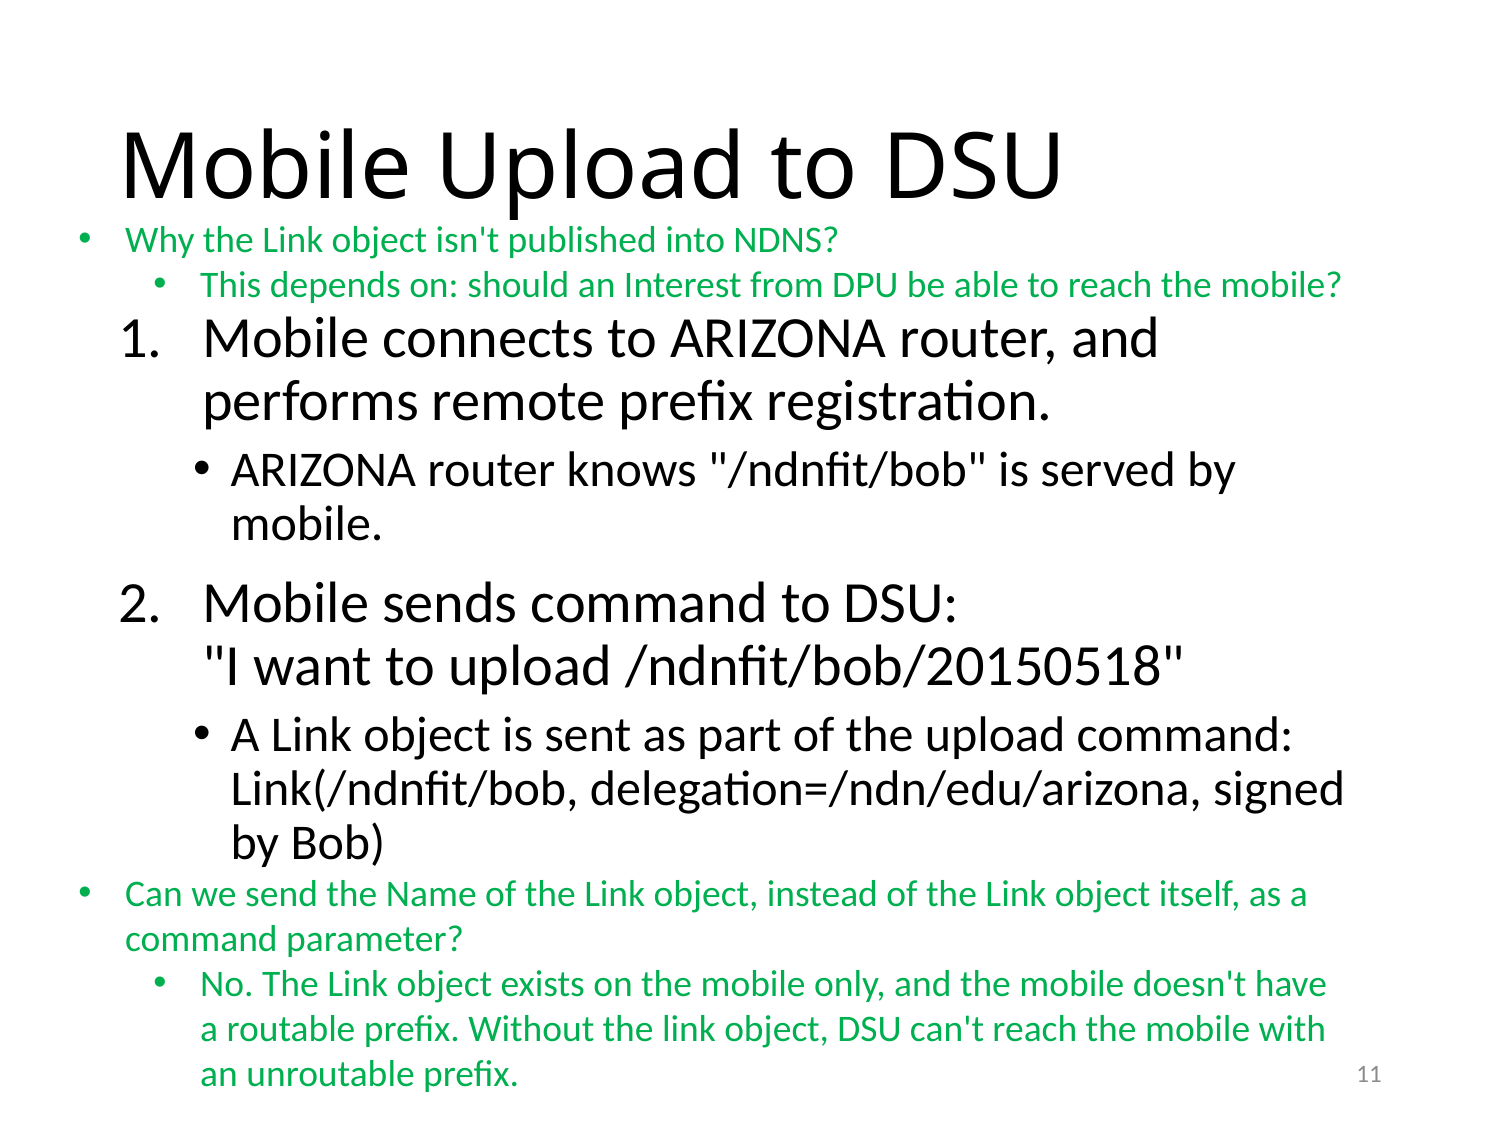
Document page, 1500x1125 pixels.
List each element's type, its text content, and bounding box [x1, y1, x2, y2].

title Mobile Upload to DSU [103, 59, 1397, 278]
list Mobile connects to ARIZONA router, and performs remote prefix registration. ARIZONA router knows "/ndnfit/bob" is served by mobile. Mobile sends command to DSU: "I want to upload /ndnfit/bob/20150518" A Link object is sent as part of the upload command: Link(/ndnfit/bob, delegation=/ndn/edu/arizona, signed by Bob) [103, 299, 1397, 1014]
slide_number 11 [1059, 1042, 1397, 1103]
text_box Can we send the Name of the Link object, instead of the Link object itself, as a command parameter? No. The Link object exists on the mobile only, and the mobile doesn't have a routable prefix. Without the link object, DSU can't reach the mobile with an unroutable prefix. [63, 861, 1368, 1102]
text_box Why the Link object isn't published into NDNS? This depends on: should an Interest from DPU be able to reach the mobile? [63, 207, 1368, 313]
